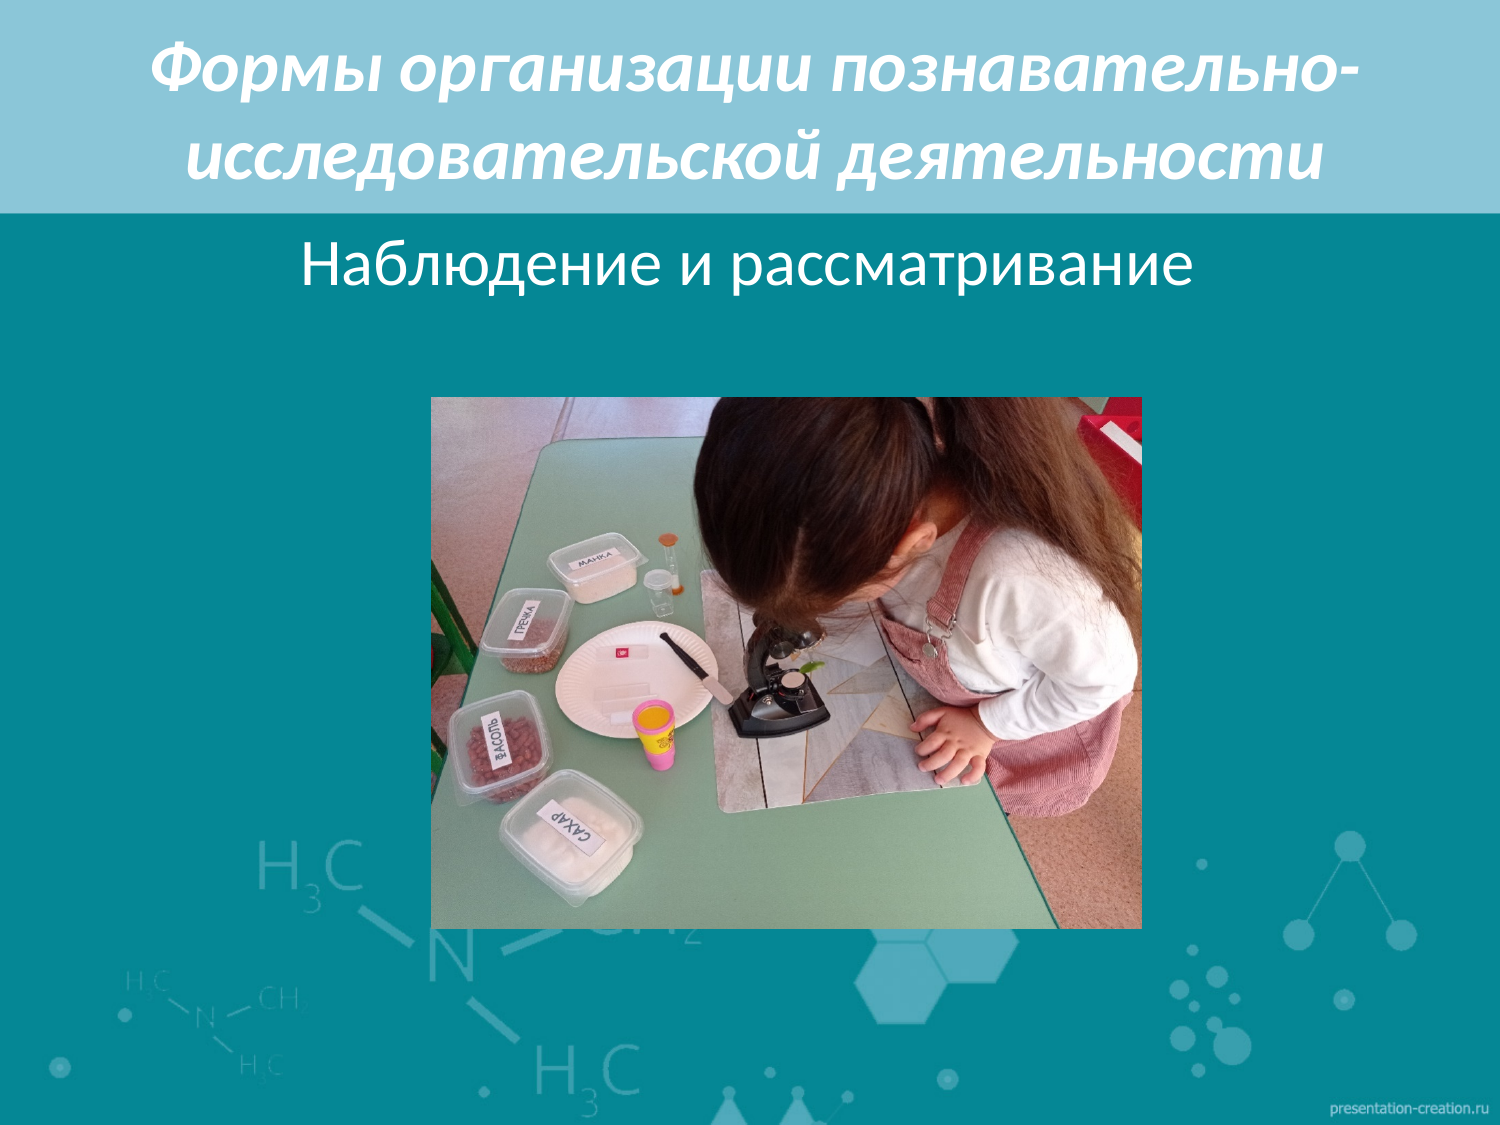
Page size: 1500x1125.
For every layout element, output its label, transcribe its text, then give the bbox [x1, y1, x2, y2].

text_box Наблюдение и рассматривание [285, 210, 1211, 351]
title Формы организации познавательно-исследовательской деятельности [41, 8, 1471, 204]
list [430, 396, 1142, 929]
picture [0, 0, 1500, 1125]
